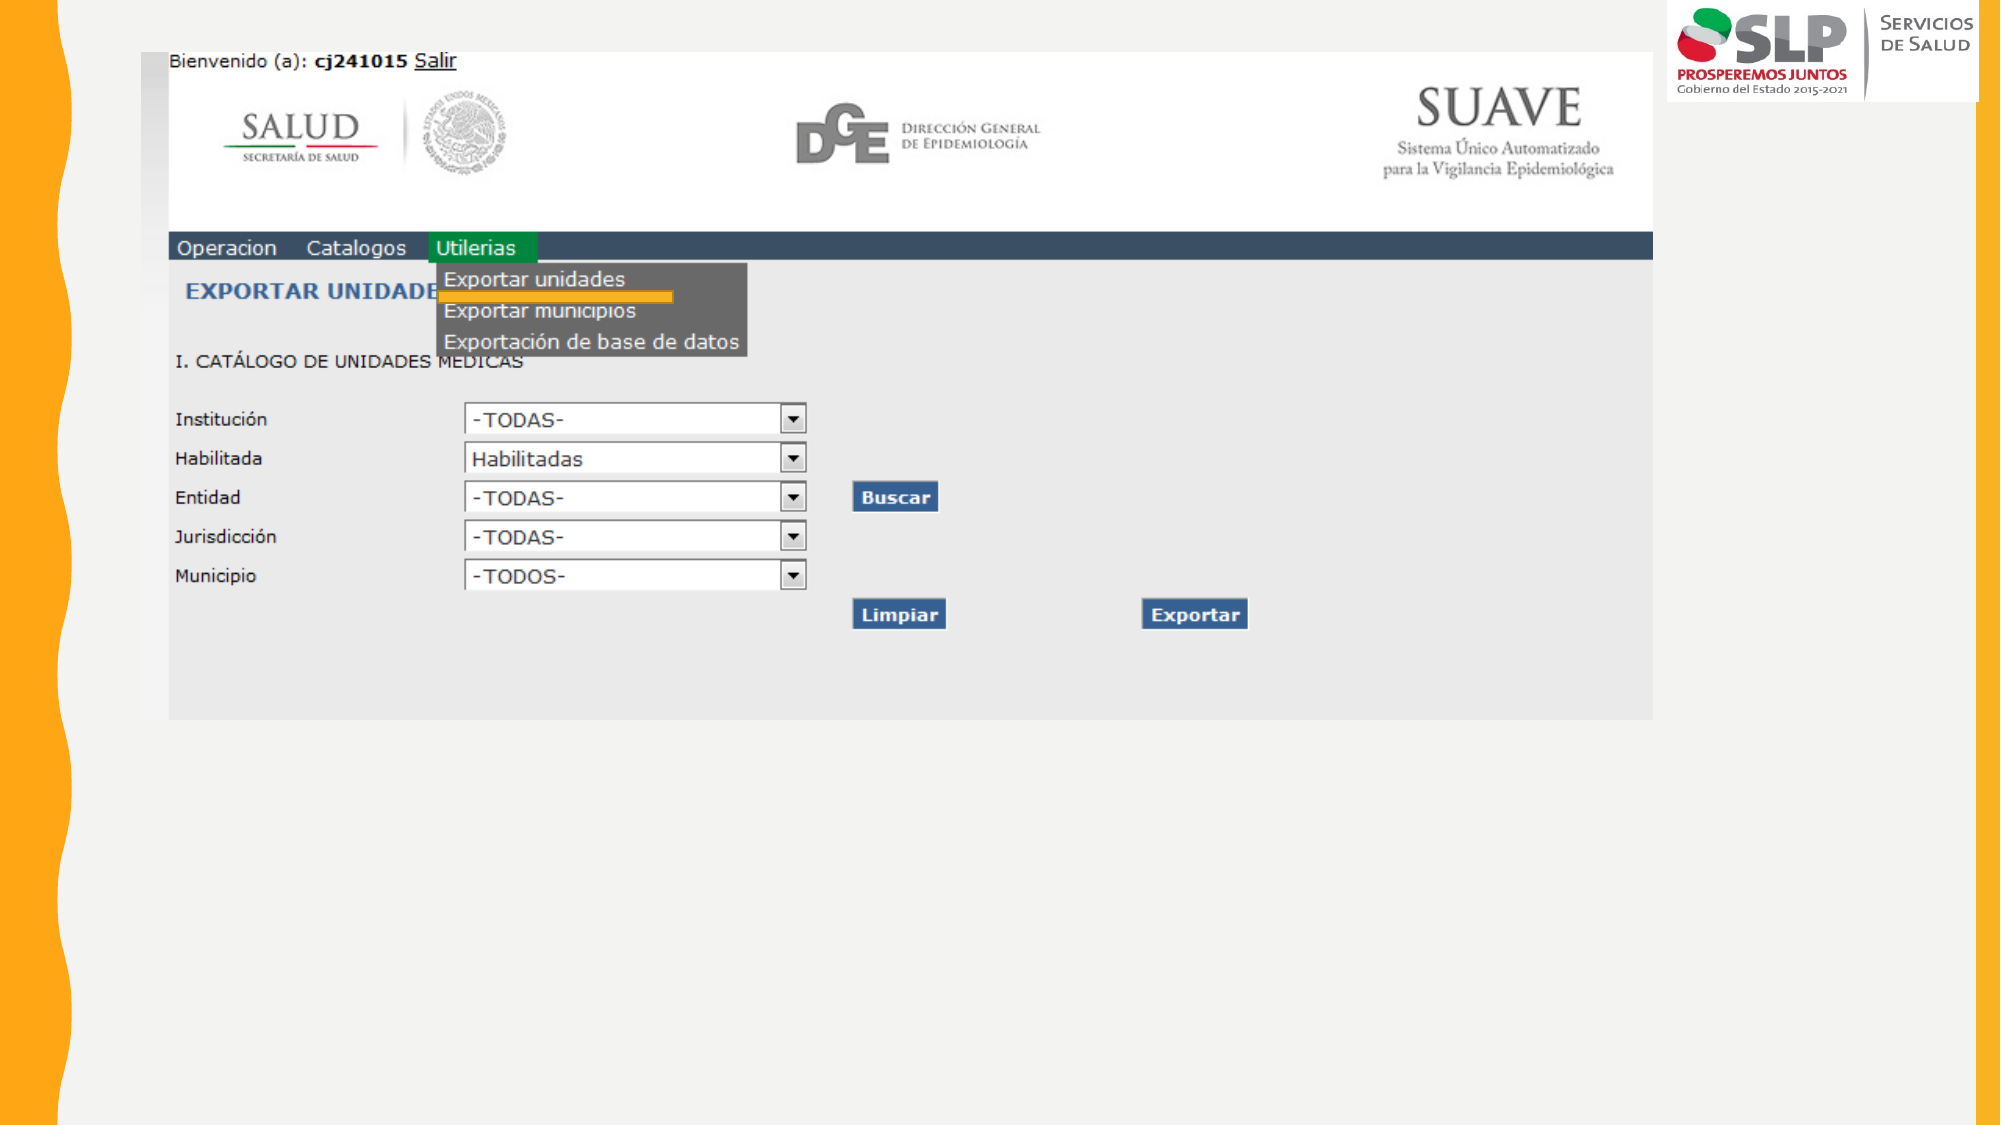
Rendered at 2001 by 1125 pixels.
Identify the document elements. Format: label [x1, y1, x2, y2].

picture [141, 52, 1653, 720]
picture [1667, 0, 1979, 102]
